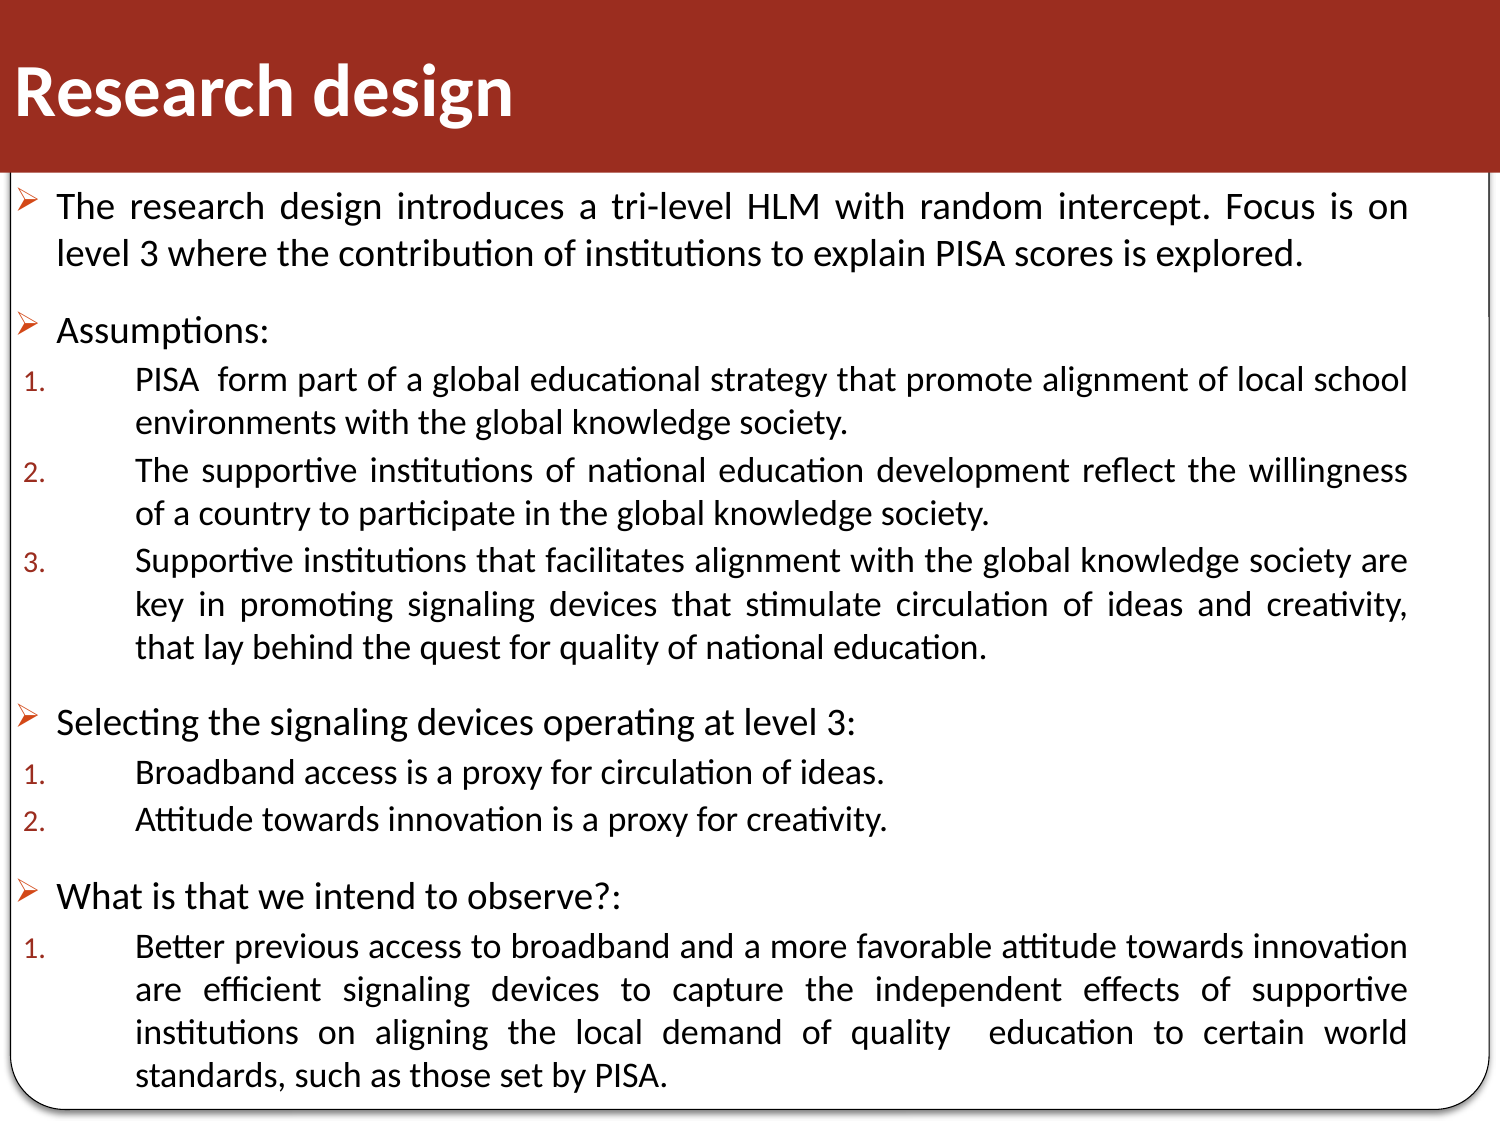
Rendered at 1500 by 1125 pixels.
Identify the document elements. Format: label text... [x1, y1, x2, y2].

text_box Research design [0, 0, 1500, 173]
list The research design introduces a tri-level HLM with random intercept. Focus is on level 3 where the contribution of institutions to explain PISA scores is explored. Assumptions: PISA form part of a global educational strategy that promote alignment of local school environments with the global knowledge society. The supportive institutions of national education development reflect the willingness of a country to participate in the global knowledge society. Supportive institutions that facilitates alignment with the global knowledge society are key in promoting signaling devices that stimulate circulation of ideas and creativity, that lay behind the quest for quality of national education. Selecting the signaling devices operating at level 3: Broadband access is a proxy for circulation of ideas. Attitude towards innovation is a proxy for creativity. What is that we intend to observe?: Better previous access to broadband and a more favorable attitude towards innovation are efficient signaling devices to capture the independent effects of supportive institutions on aligning the local demand of quality education to certain world standards, such as those set by PISA. [0, 173, 1425, 1106]
